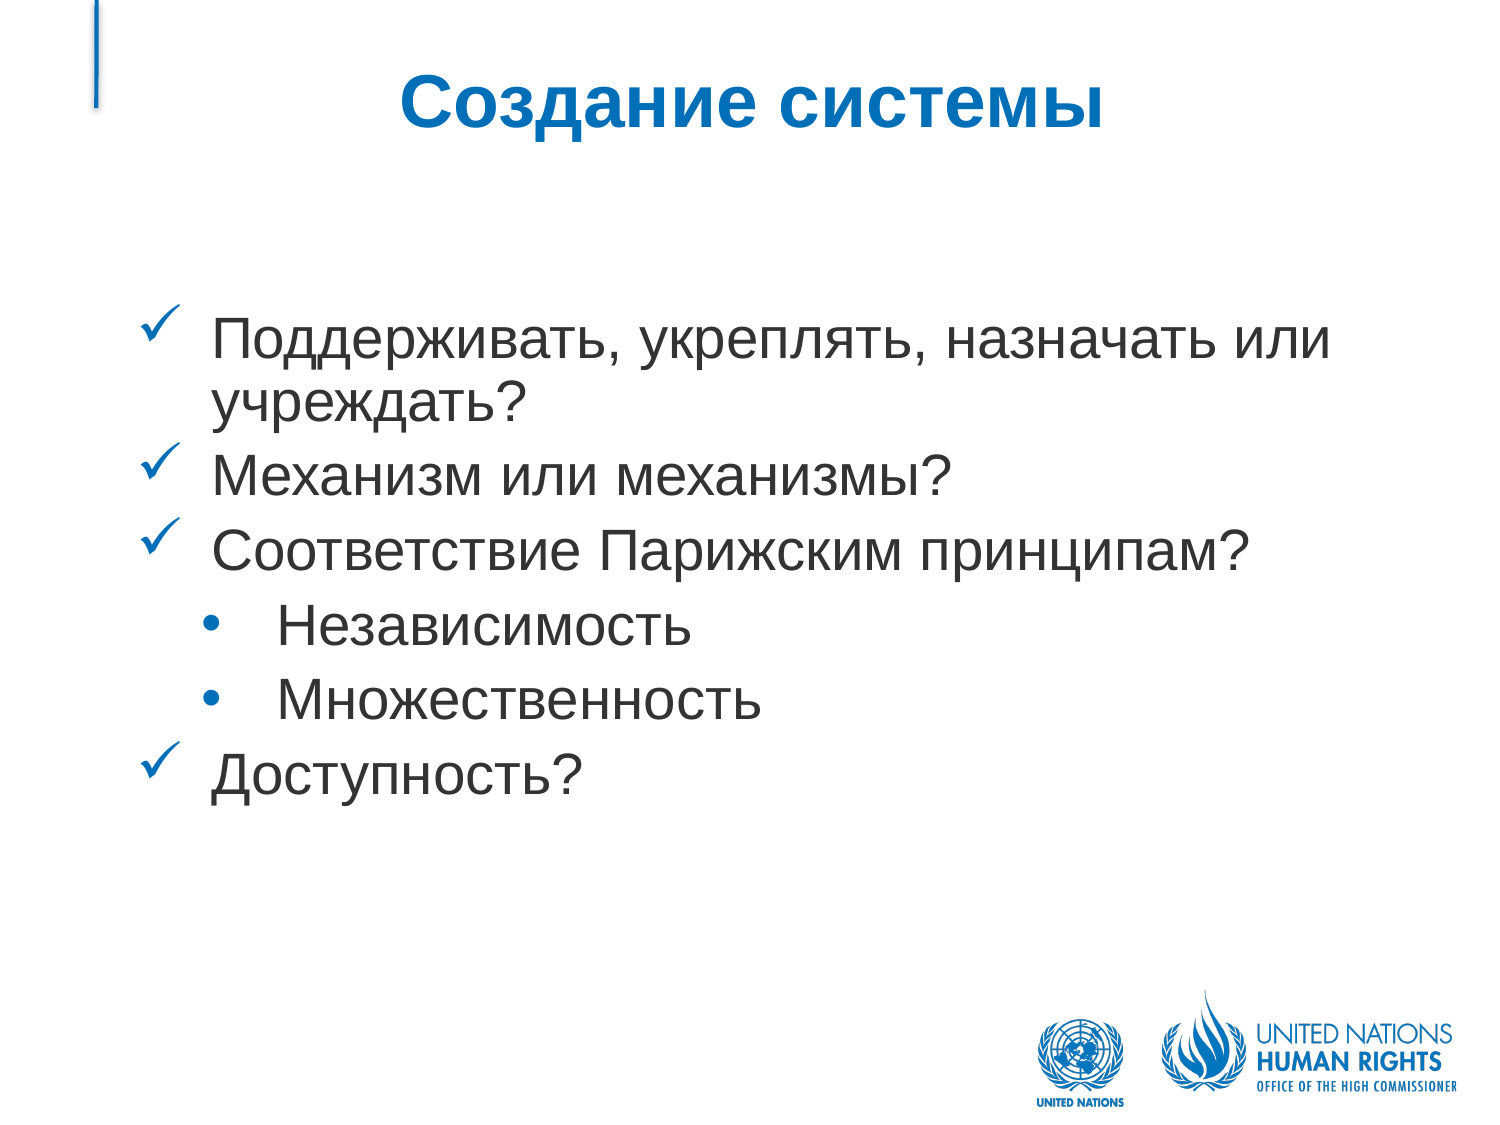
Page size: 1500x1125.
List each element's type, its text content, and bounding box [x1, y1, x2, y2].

title Создание системы [68, 45, 1437, 224]
picture [1037, 990, 1457, 1107]
text_box Поддерживать, укреплять, назначать или учреждать? Механизм или механизмы? Соответствие Парижским принципам? Независимость Множественность Доступность? [121, 223, 1392, 984]
